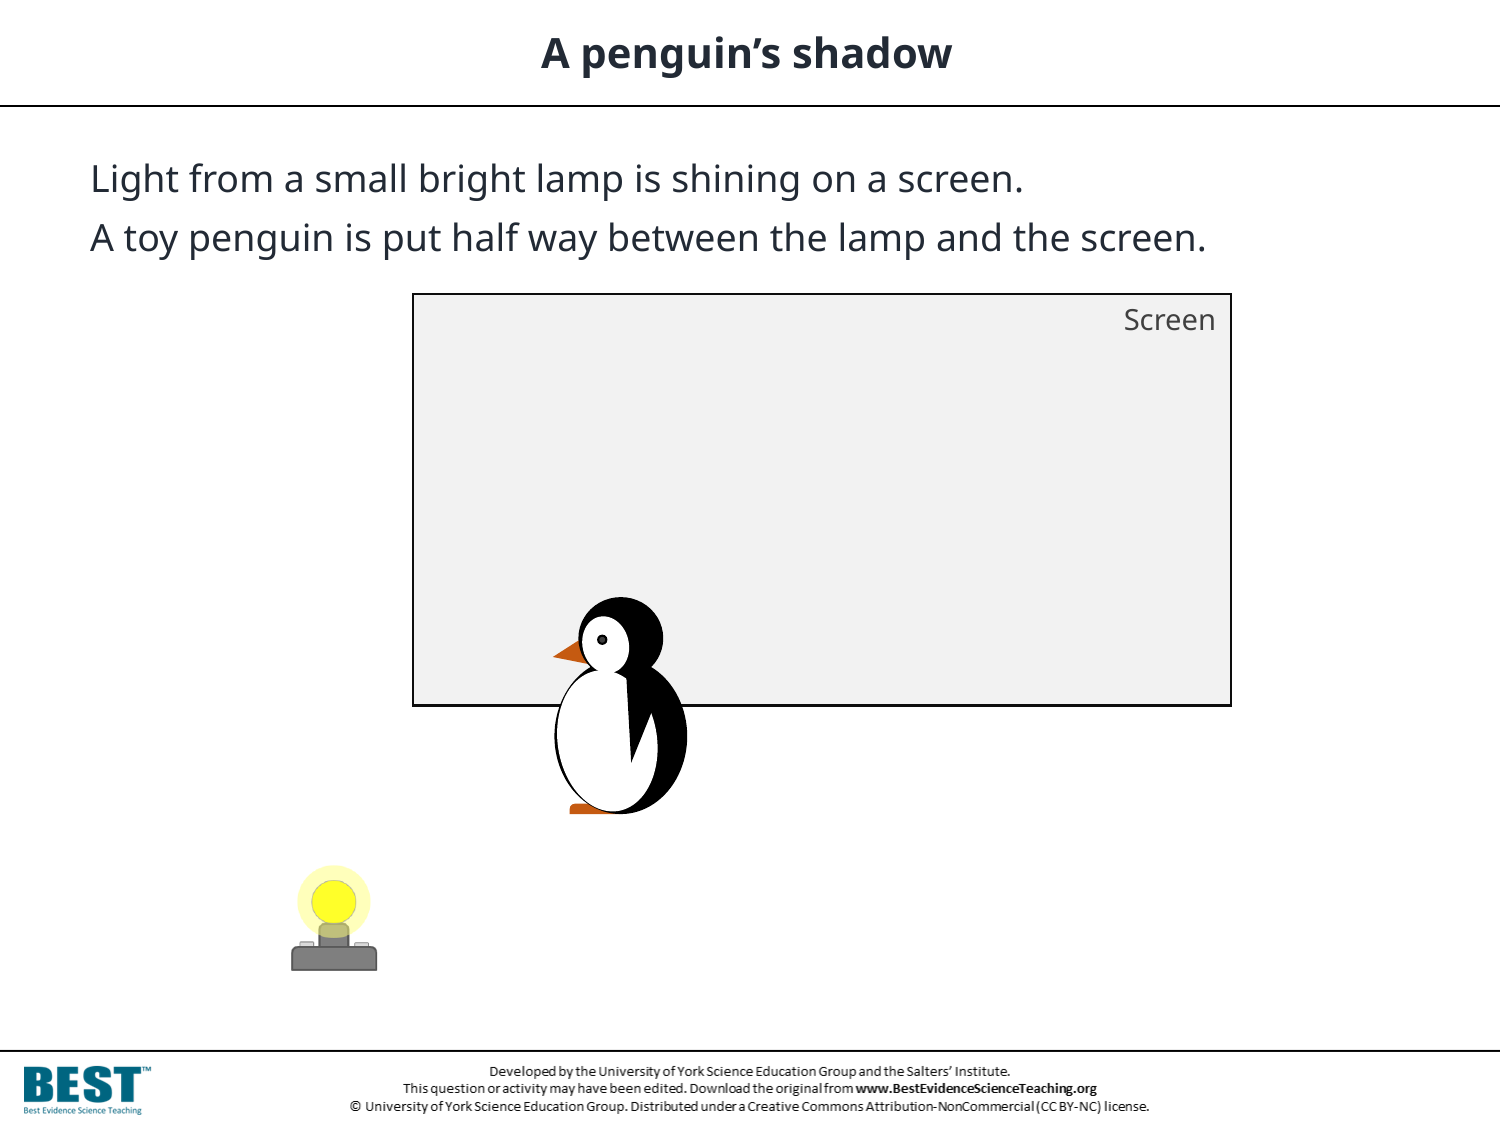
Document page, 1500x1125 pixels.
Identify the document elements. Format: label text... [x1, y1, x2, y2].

text_box A penguin’s shadow [23, 4, 1471, 99]
picture [0, 105, 1500, 1125]
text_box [285, 293, 1231, 977]
